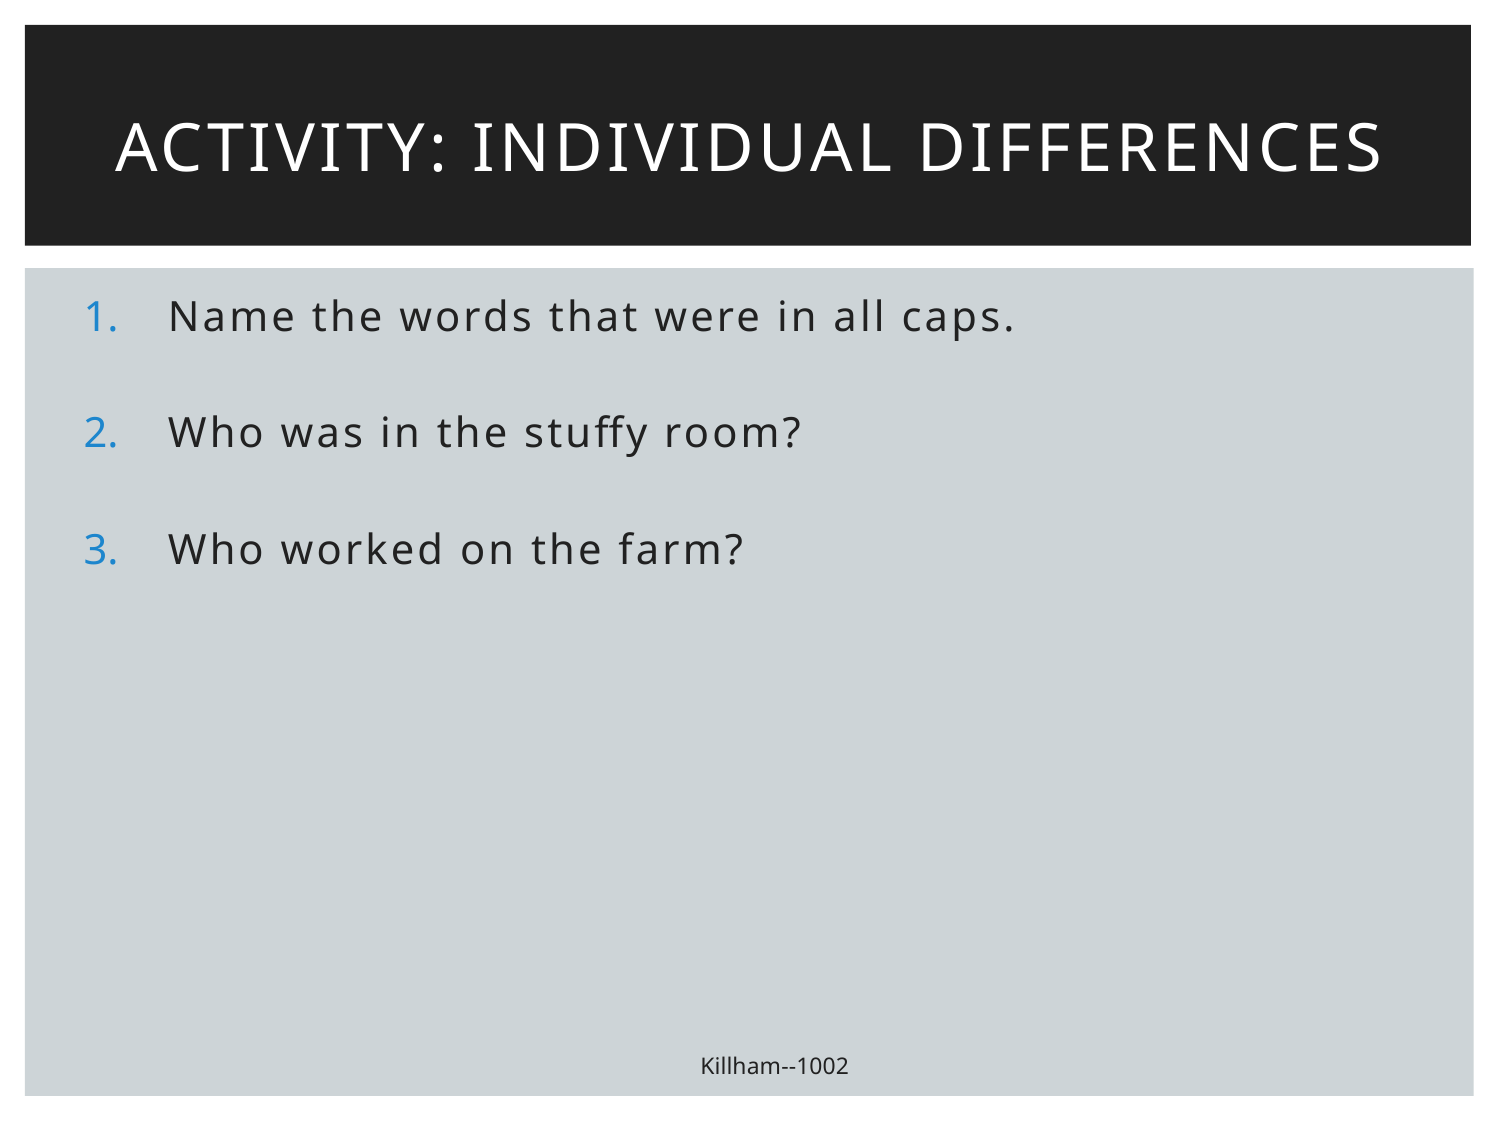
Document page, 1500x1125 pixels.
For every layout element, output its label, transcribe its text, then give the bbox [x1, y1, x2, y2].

title Activity: Individual Differences [62, 58, 1438, 232]
footer Killham--1002 [500, 1042, 1050, 1088]
list Name the words that were in all caps. Who was in the stuffy room? Who worked on the farm? [62, 281, 1442, 1005]
